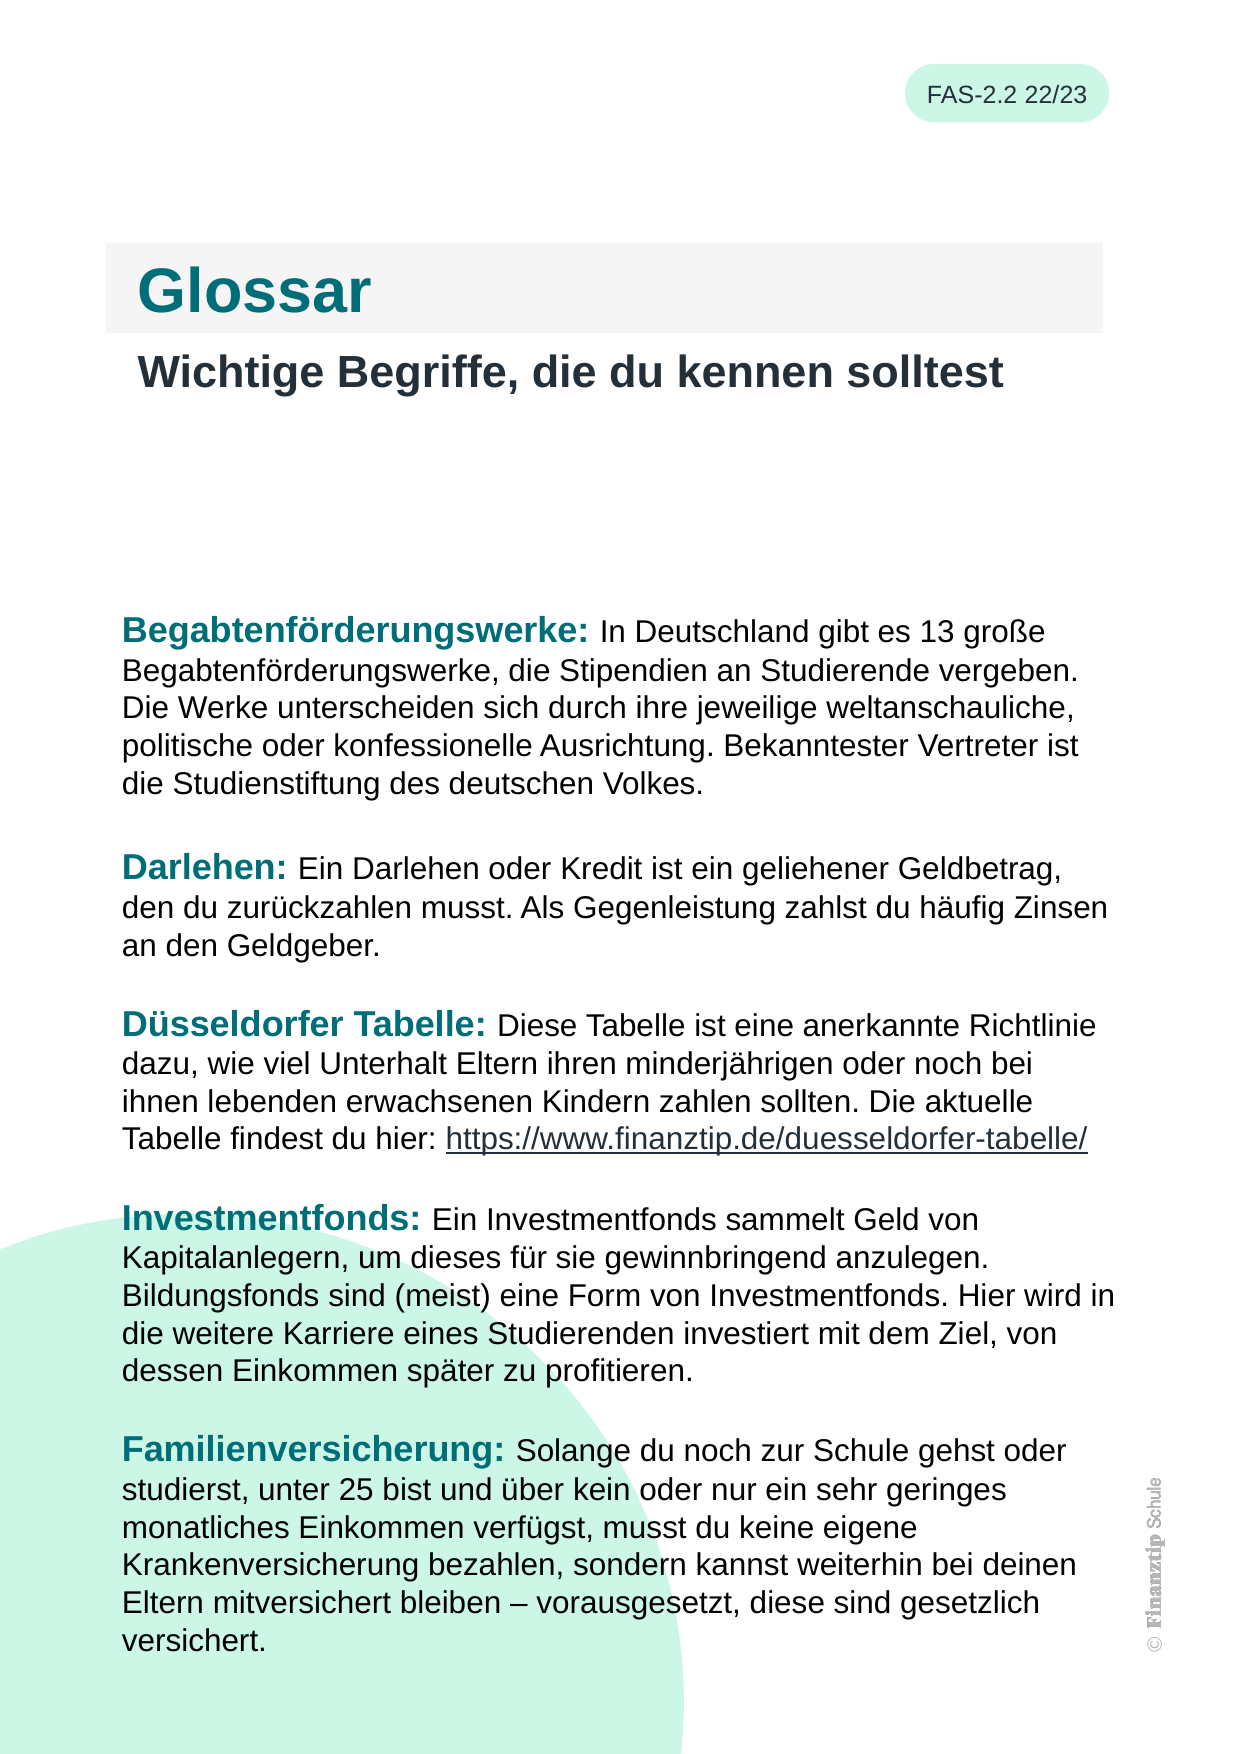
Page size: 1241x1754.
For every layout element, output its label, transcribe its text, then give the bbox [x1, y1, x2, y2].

text_box Begabtenförderungswerke: In Deutschland gibt es 13 große Begabtenförderungswerke, die Stipendien an Studierende vergeben. Die Werke unterscheiden sich durch ihre jeweilige weltanschauliche, politische oder konfessionelle Ausrichtung. Bekanntester Vertreter ist die Studienstiftung des deutschen Volkes. Darlehen: Ein Darlehen oder Kredit ist ein geliehener Geldbetrag, den du zurückzahlen musst. Als Gegenleistung zahlst du häufig Zinsen an den Geldgeber. Düsseldorfer Tabelle: Diese Tabelle ist eine anerkannte Richtlinie dazu, wie viel Unterhalt Eltern ihren minderjährigen oder noch bei ihnen lebenden erwachsenen Kindern zahlen sollten. Die aktuelle Tabelle findest du hier: https://www.finanztip.de/duesseldorfer-tabelle/ Investmentfonds: Ein Investmentfonds sammelt Geld von Kapitalanlegern, um dieses für sie gewinnbringend anzulegen. Bildungsfonds sind (meist) eine Form von Investmentfonds. Hier wird in die weitere Karriere eines Studierenden investiert mit dem Ziel, von dessen Einkommen später zu profitieren. Familienversicherung: Solange du noch zur Schule gehst oder studierst, unter 25 bist und über kein oder nur ein sehr geringes monatliches Einkommen verfügst, musst du keine eigene Krankenversicherung bezahlen, sondern kannst weiterhin bei deinen Eltern mitversichert bleiben – vorausgesetzt, diese sind gesetzlich versichert. [121, 599, 1119, 1665]
text_box Wichtige Begriffe, die du kennen solltest [105, 335, 1103, 454]
picture [1143, 1478, 1165, 1628]
text_box Glossar [105, 242, 1103, 333]
